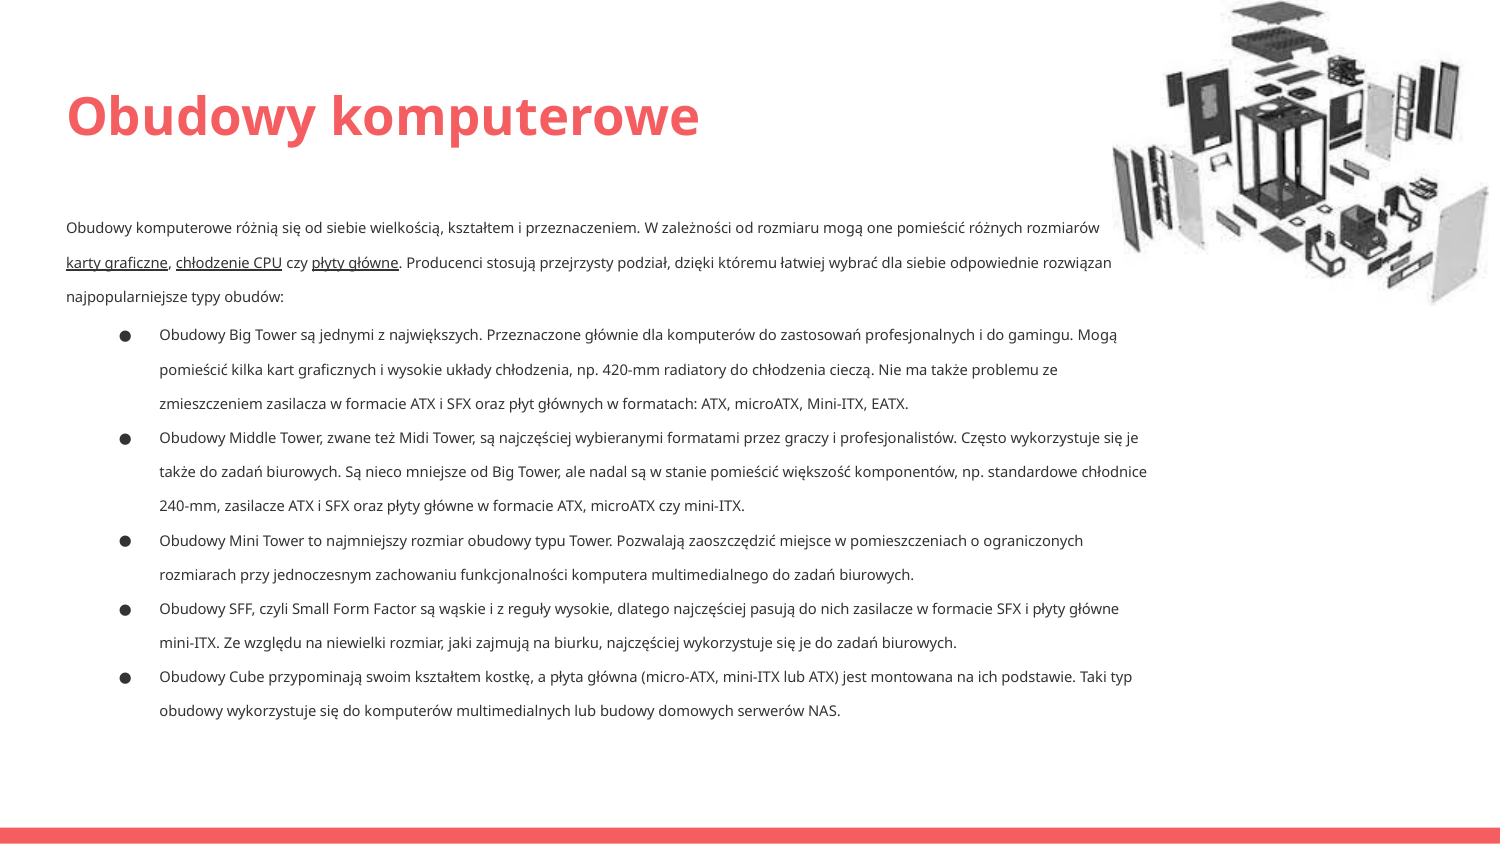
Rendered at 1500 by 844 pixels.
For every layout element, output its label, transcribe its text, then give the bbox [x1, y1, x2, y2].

list Obudowy komputerowe różnią się od siebie wielkością, kształtem i przeznaczeniem. W zależności od rozmiaru mogą one pomieścić różnych rozmiarów karty graficzne, chłodzenie CPU czy płyty główne. Producenci stosują przejrzysty podział, dzięki któremu łatwiej wybrać dla siebie odpowiednie rozwiązanie. Oto najpopularniejsze typy obudów: Obudowy Big Tower są jednymi z największych. Przeznaczone głównie dla komputerów do zastosowań profesjonalnych i do gamingu. Mogą pomieścić kilka kart graficznych i wysokie układy chłodzenia, np. 420-mm radiatory do chłodzenia cieczą. Nie ma także problemu ze zmieszczeniem zasilacza w formacie ATX i SFX oraz płyt głównych w formatach: ATX, microATX, Mini-ITX, EATX. Obudowy Middle Tower, zwane też Midi Tower, są najczęściej wybieranymi formatami przez graczy i profesjonalistów. Często wykorzystuje się je także do zadań biurowych. Są nieco mniejsze od Big Tower, ale nadal są w stanie pomieścić większość komponentów, np. standardowe chłodnice 240-mm, zasilacze ATX i SFX oraz płyty główne w formacie ATX, microATX czy mini-ITX. Obudowy Mini Tower to najmniejszy rozmiar obudowy typu Tower. Pozwalają zaoszczędzić miejsce w pomieszczeniach o ograniczonych rozmiarach przy jednoczesnym zachowaniu funkcjonalności komputera multimedialnego do zadań biurowych. Obudowy SFF, czyli Small Form Factor są wąskie i z reguły wysokie, dlatego najczęściej pasują do nich zasilacze w formacie SFX i płyty główne mini-ITX. Ze względu na niewielki rozmiar, jaki zajmują na biurku, najczęściej wykorzystuje się je do zadań biurowych. Obudowy Cube przypominają swoim kształtem kostkę, a płyta główna (micro-ATX, mini-ITX lub ATX) jest montowana na ich podstawie. Taki typ obudowy wykorzystuje się do komputerów multimedialnych lub budowy domowych serwerów NAS. [51, 189, 1175, 750]
picture [1111, 0, 1489, 306]
title Obudowy komputerowe [51, 64, 1106, 167]
